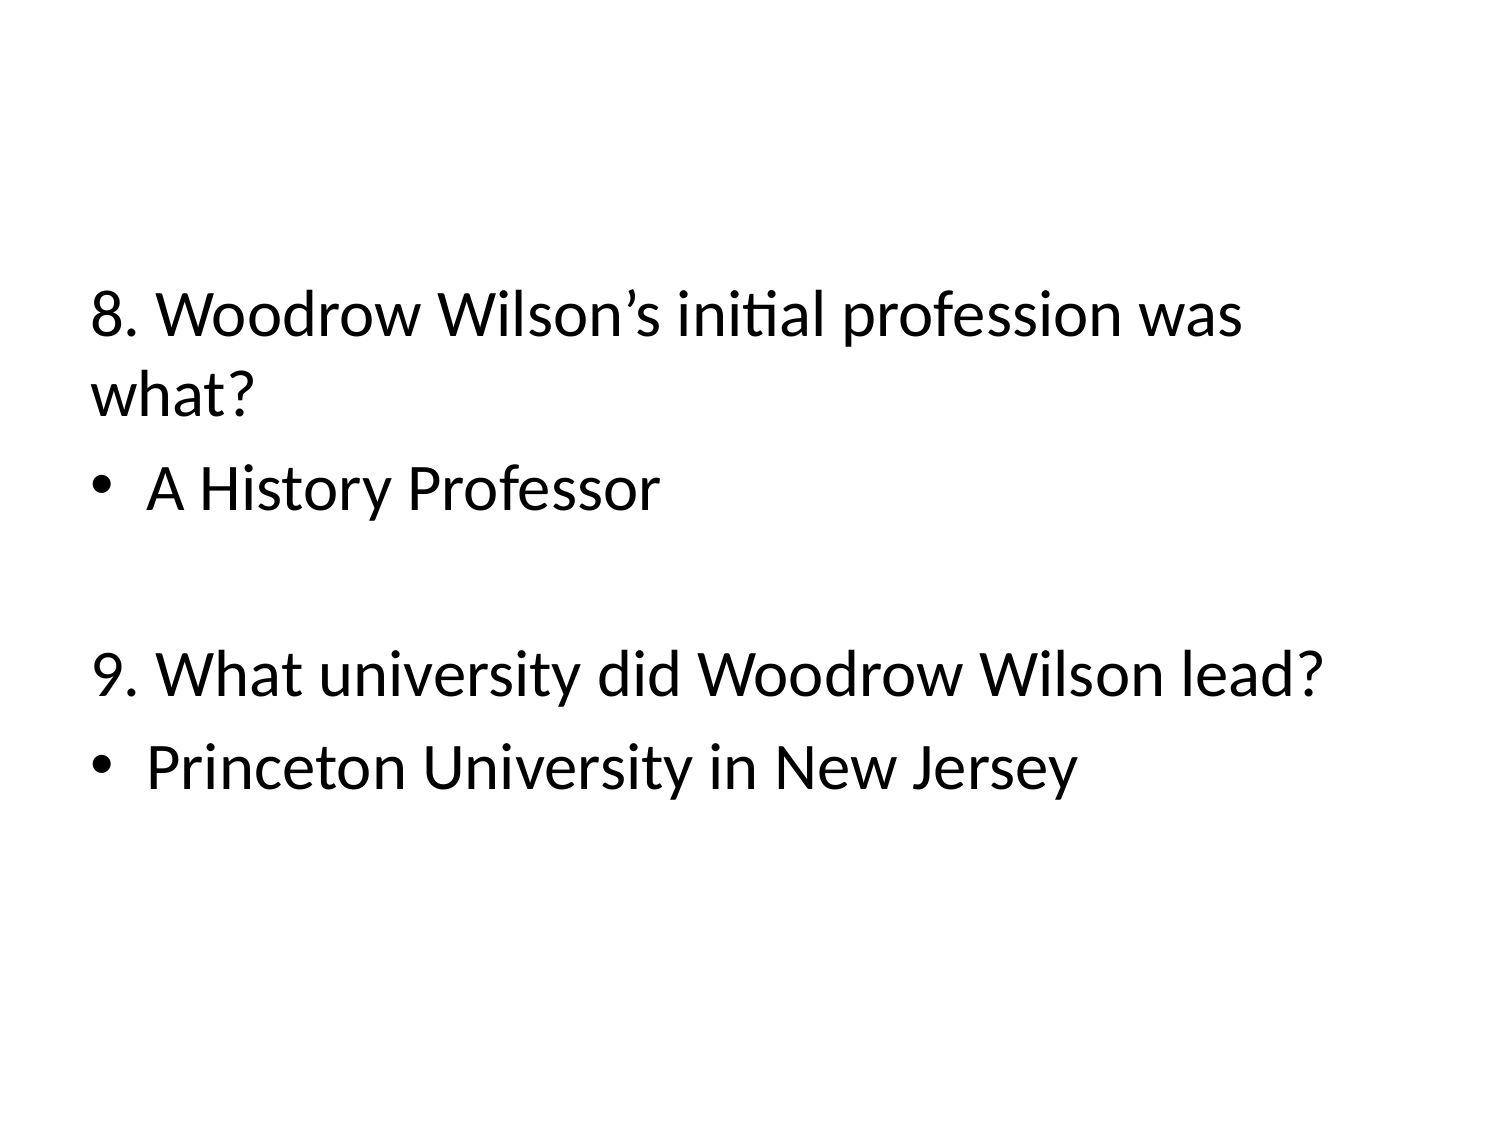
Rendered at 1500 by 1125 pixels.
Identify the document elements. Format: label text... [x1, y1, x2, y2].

list 8. Woodrow Wilson’s initial profession was what? A History Professor 9. What university did Woodrow Wilson lead? Princeton University in New Jersey [75, 262, 1425, 1005]
